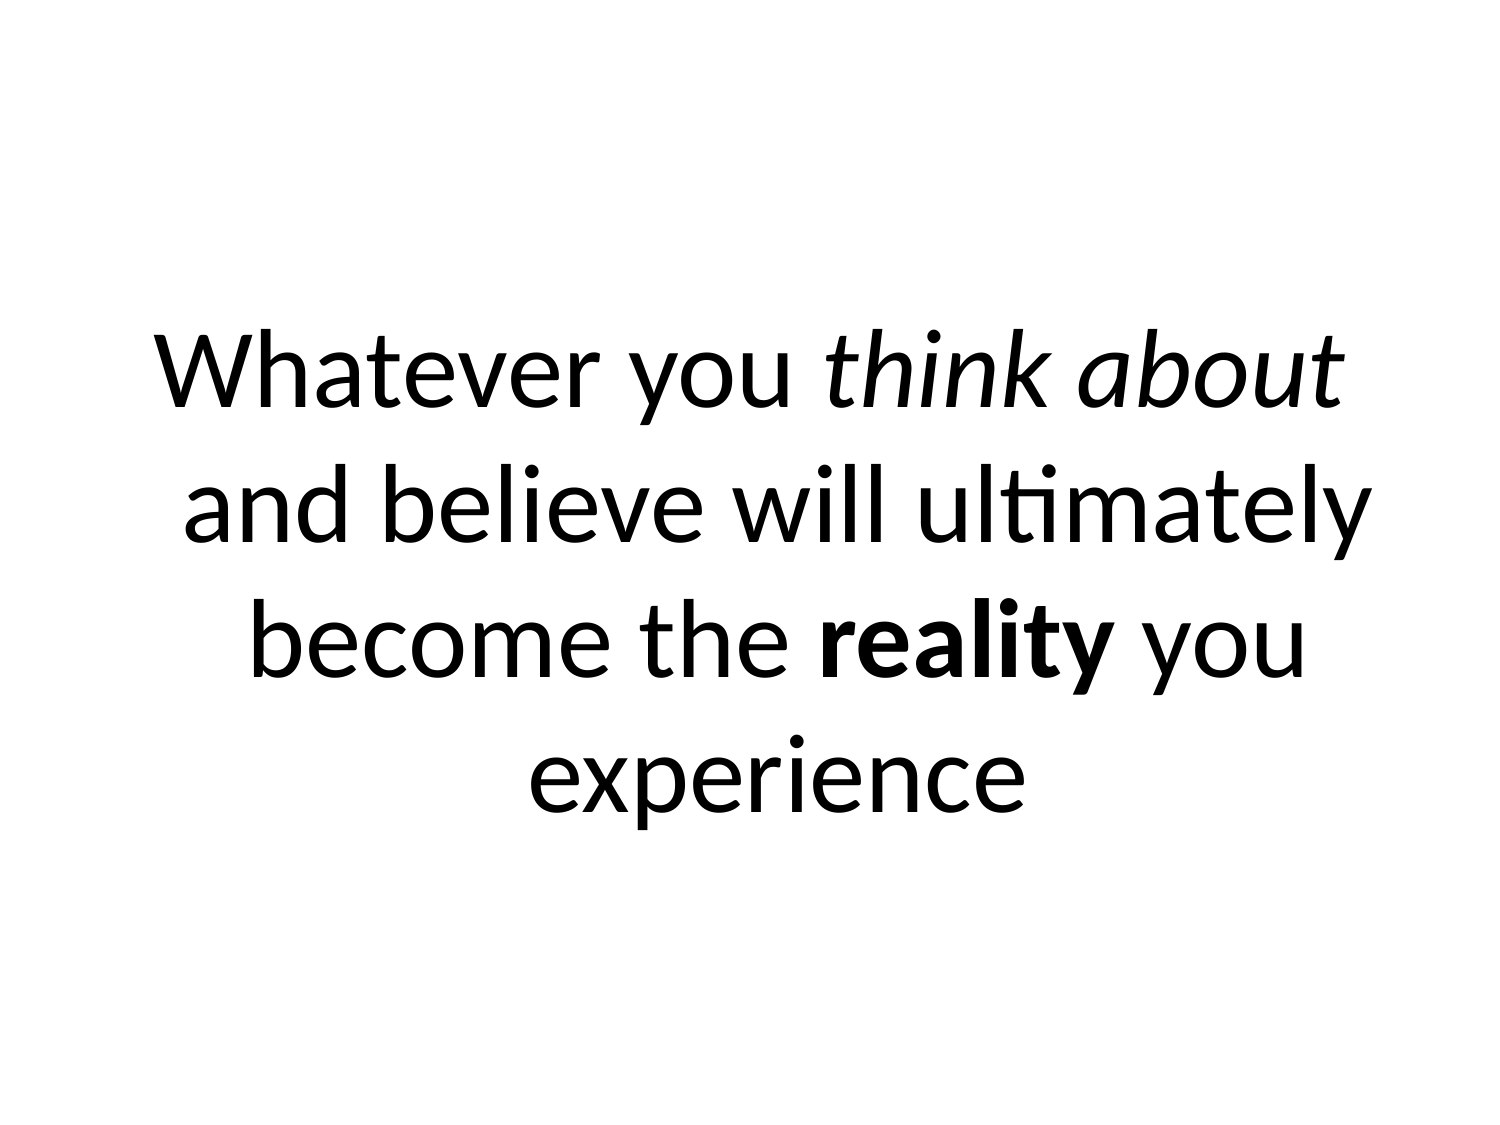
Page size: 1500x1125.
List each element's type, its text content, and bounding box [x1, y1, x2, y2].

list Whatever you think about and believe will ultimately become the reality you experience [75, 287, 1425, 813]
